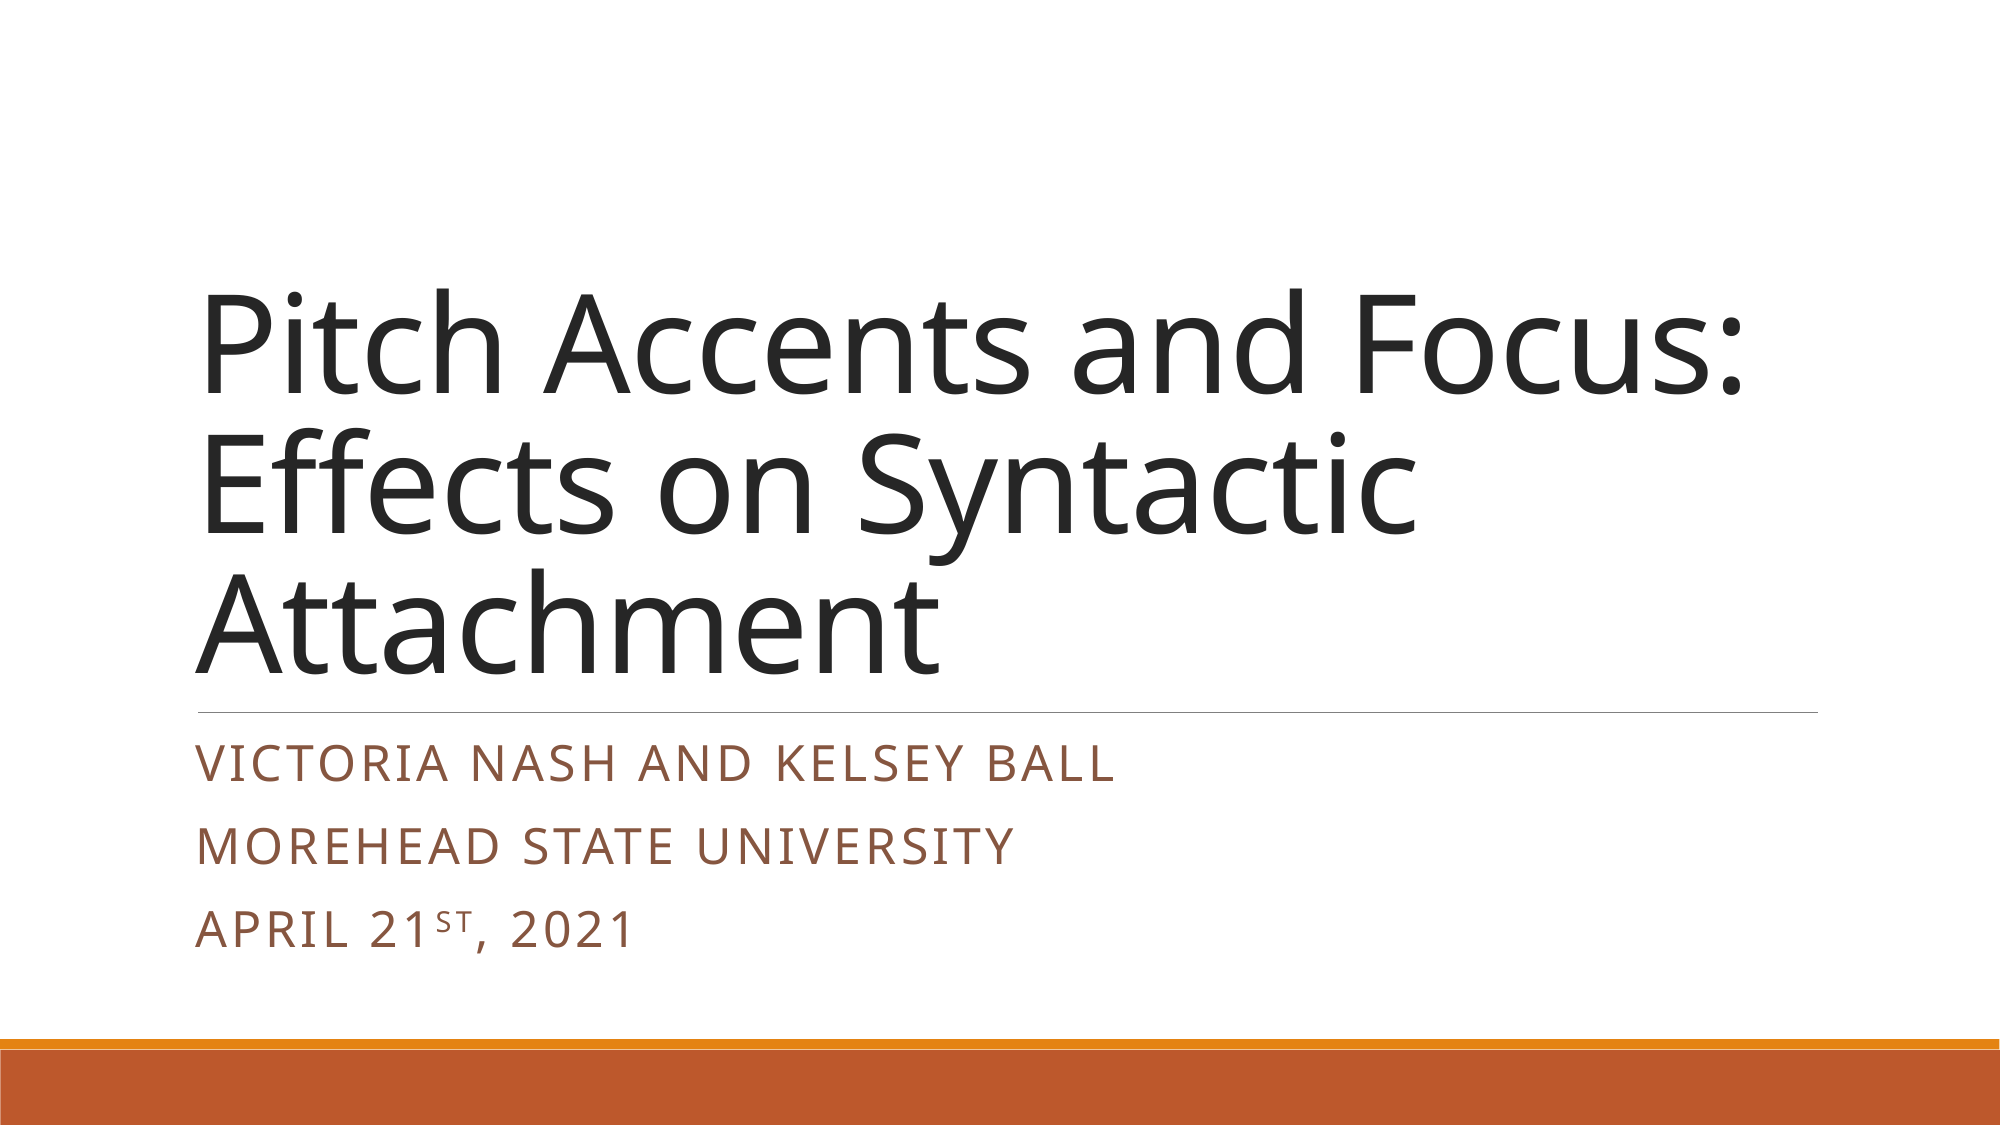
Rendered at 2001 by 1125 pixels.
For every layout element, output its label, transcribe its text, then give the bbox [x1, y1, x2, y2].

title Pitch Accents and Focus: Effects on Syntactic Attachment [180, 124, 1830, 710]
subtitle Victoria nash and Kelsey ball Morehead State University April 21st, 2021 [180, 730, 1831, 976]
